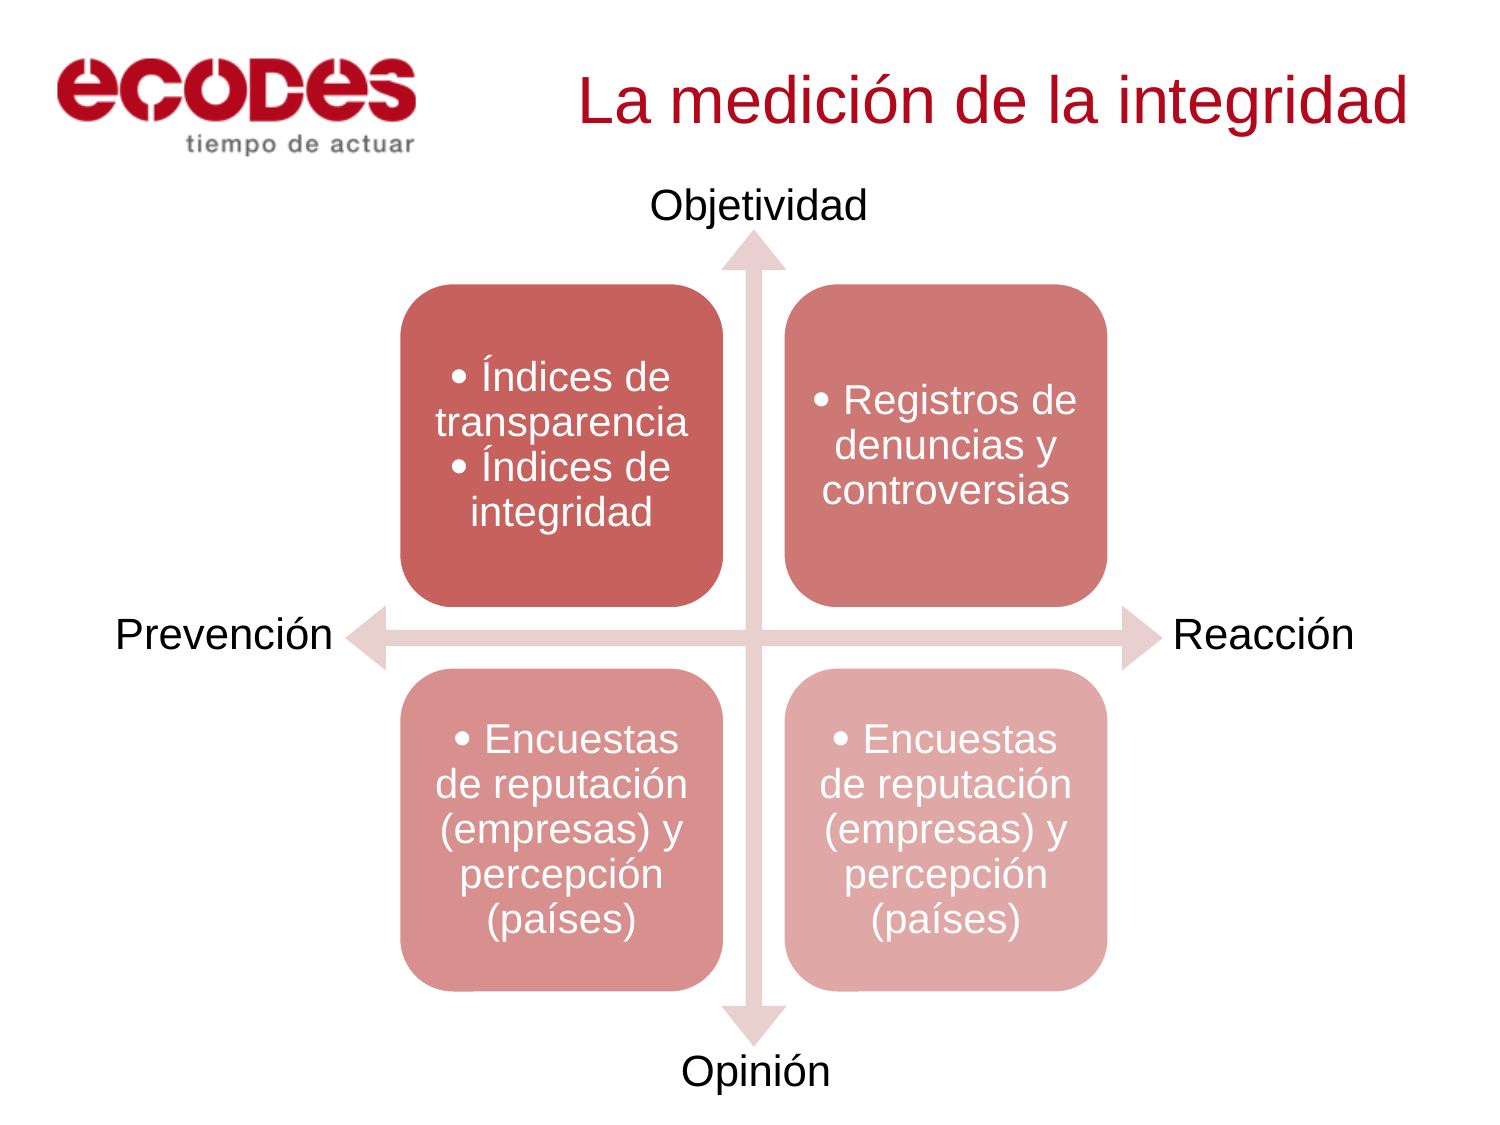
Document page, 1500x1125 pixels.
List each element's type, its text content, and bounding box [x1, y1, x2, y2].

picture [53, 54, 427, 163]
text_box Opinión [632, 1055, 880, 1109]
text_box Objetividad [626, 169, 892, 227]
title La medición de la integridad [489, 0, 1426, 199]
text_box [285, 228, 1223, 1048]
text_box Prevención [76, 598, 280, 672]
text_box Reacción [1227, 598, 1412, 672]
